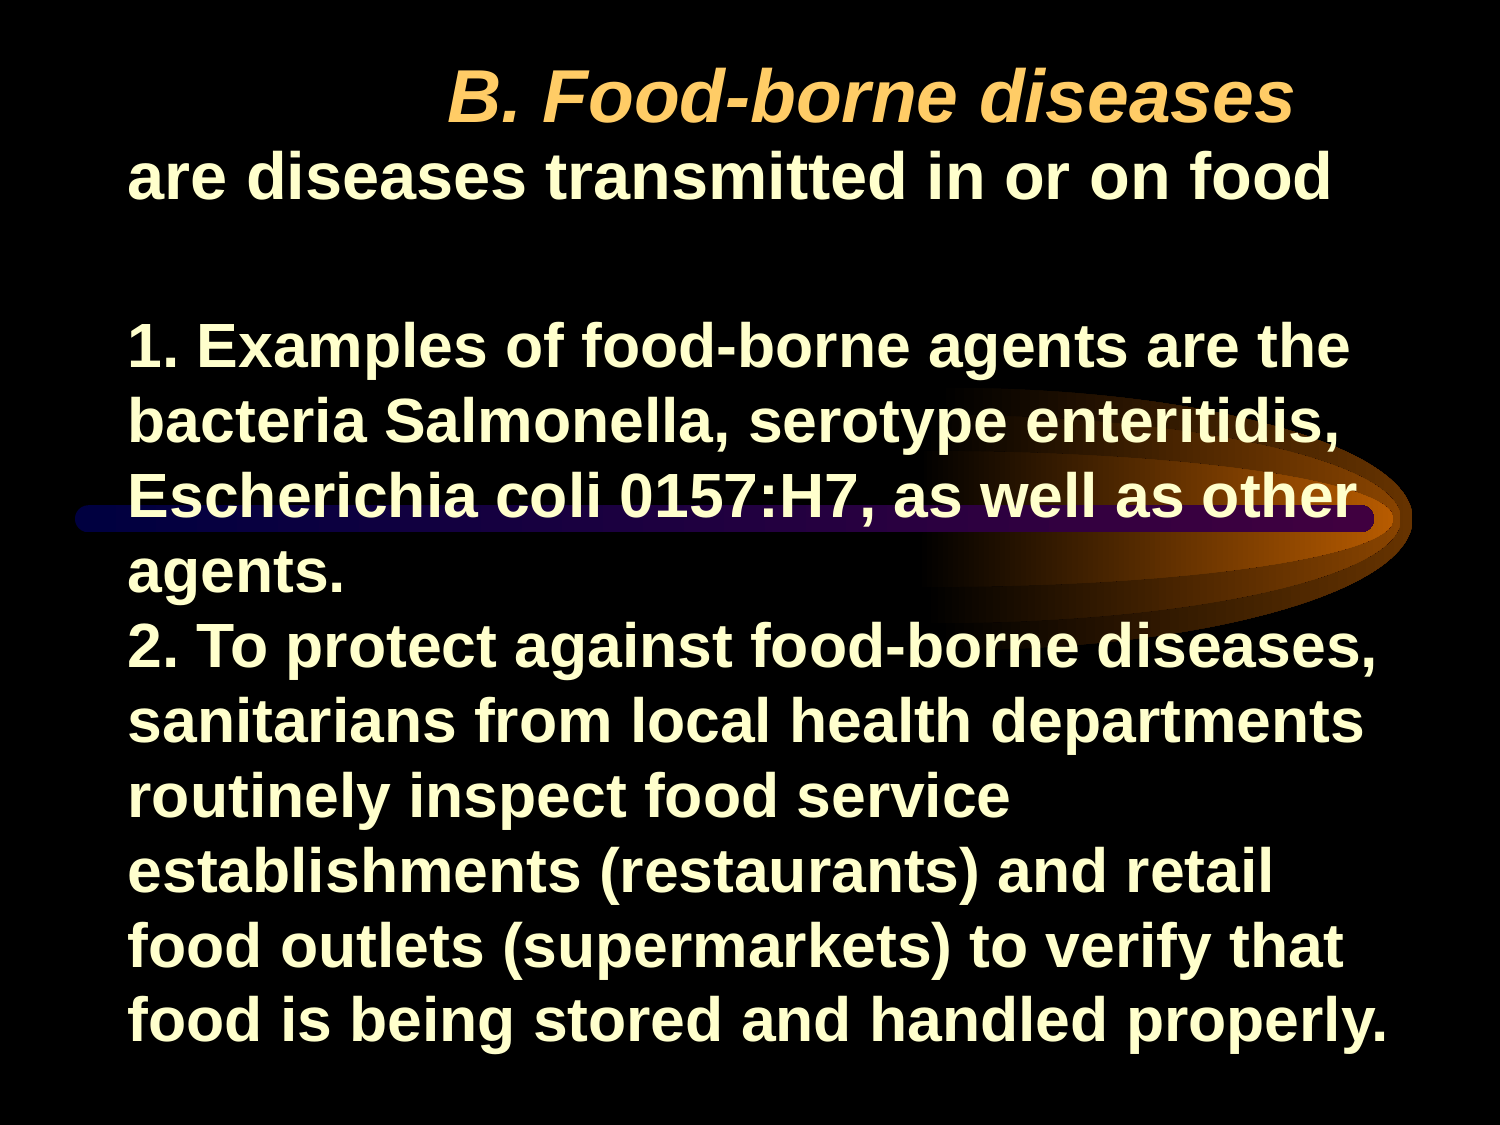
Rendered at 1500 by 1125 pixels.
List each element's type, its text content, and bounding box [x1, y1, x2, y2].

subtitle are diseases transmitted in or on food 1. Examples of food-borne agents are the bacteria Salmonella, serotype enteritidis, Escherichia coli 0157:H7, as well as other agents. 2. To protect against food-borne diseases, sanitarians from local health departments routinely inspect food service establishments (restaurants) and retail food outlets (supermarkets) to verify that food is being stored and handled properly. [112, 124, 1438, 888]
title B. Food-borne diseases [0, 105, 1338, 269]
